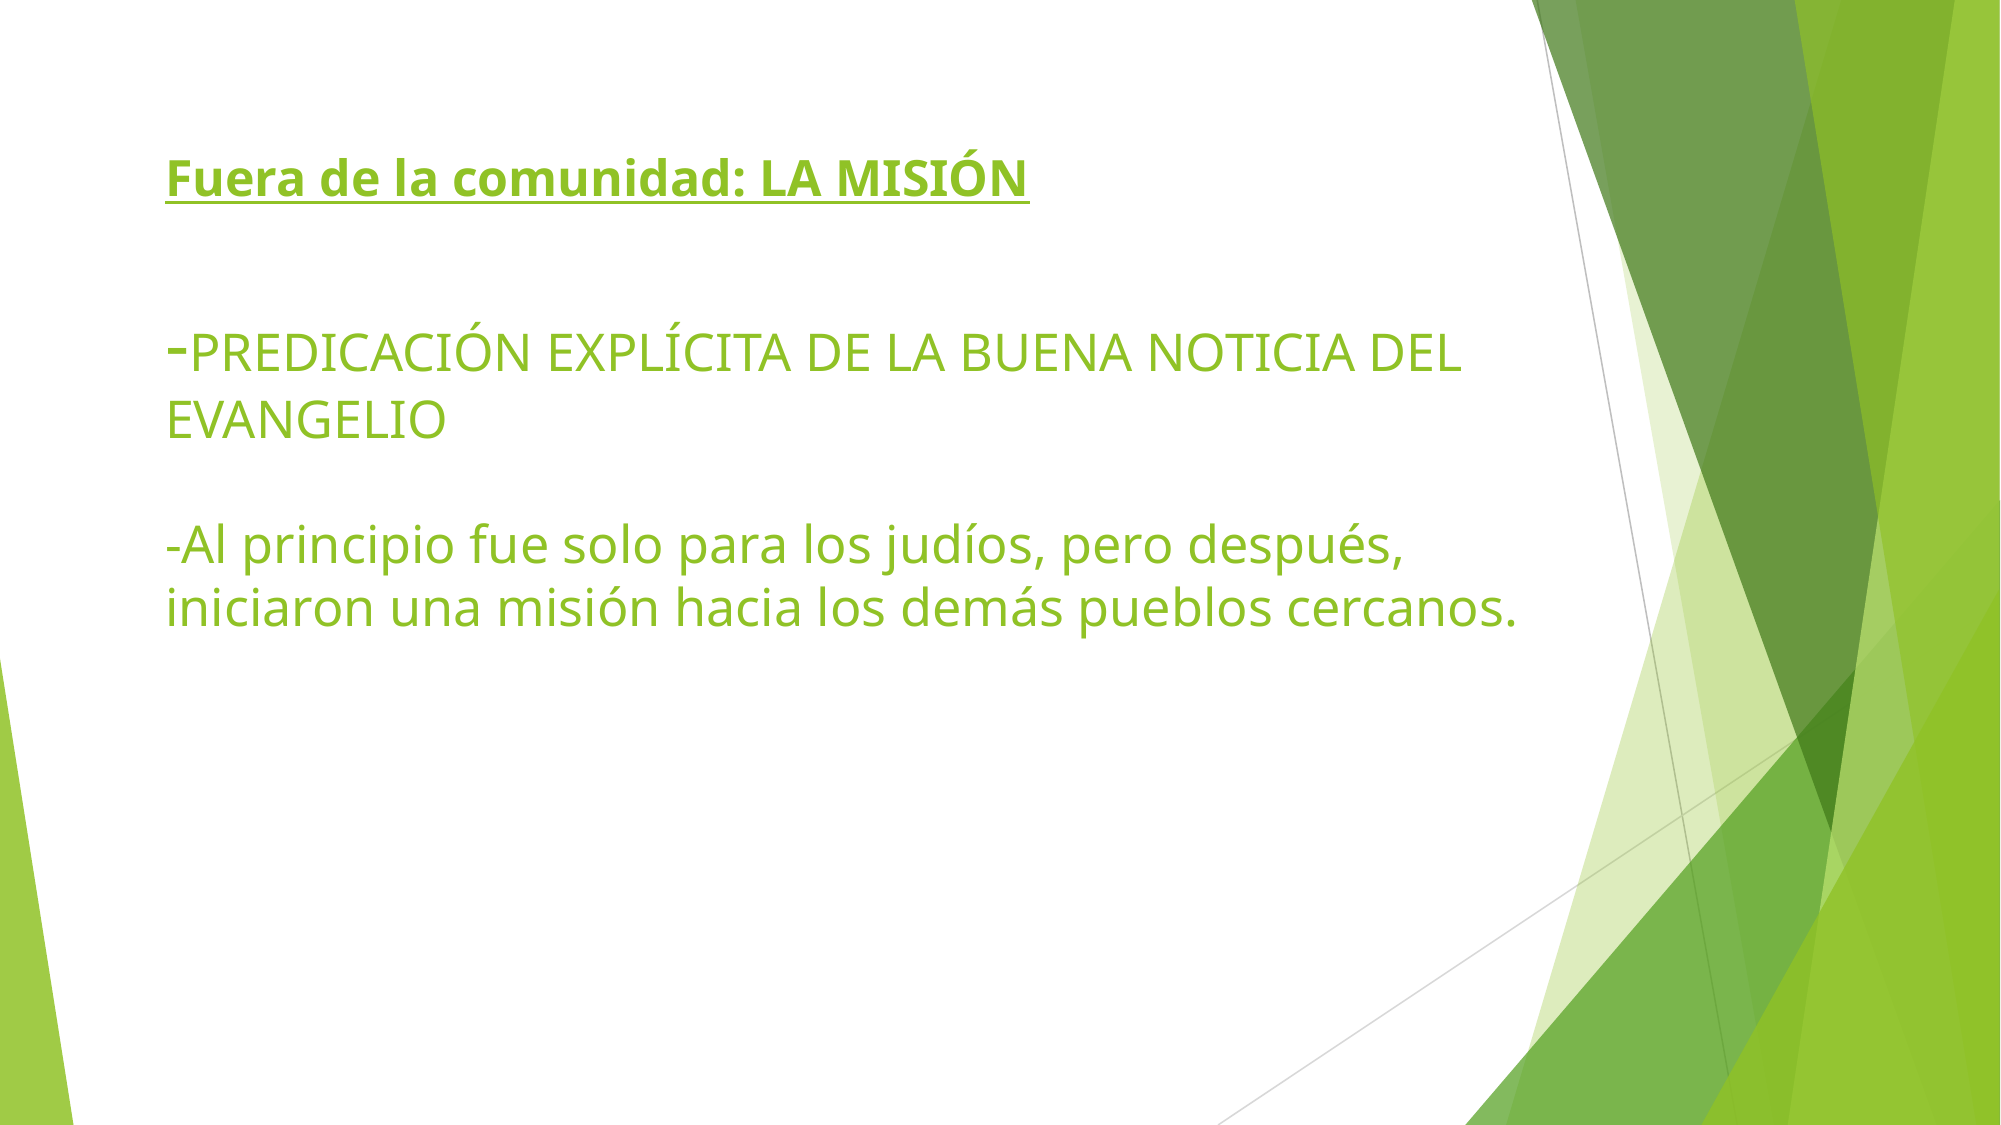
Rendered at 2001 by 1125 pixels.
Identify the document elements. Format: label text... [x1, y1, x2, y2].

title Fuera de la comunidad: LA MISIÓN -PREDICACIÓN EXPLÍCITA DE LA BUENA NOTICIA DEL EVANGELIO -Al principio fue solo para los judíos, pero después, iniciaron una misión hacia los demás pueblos cercanos. [150, 49, 1608, 832]
